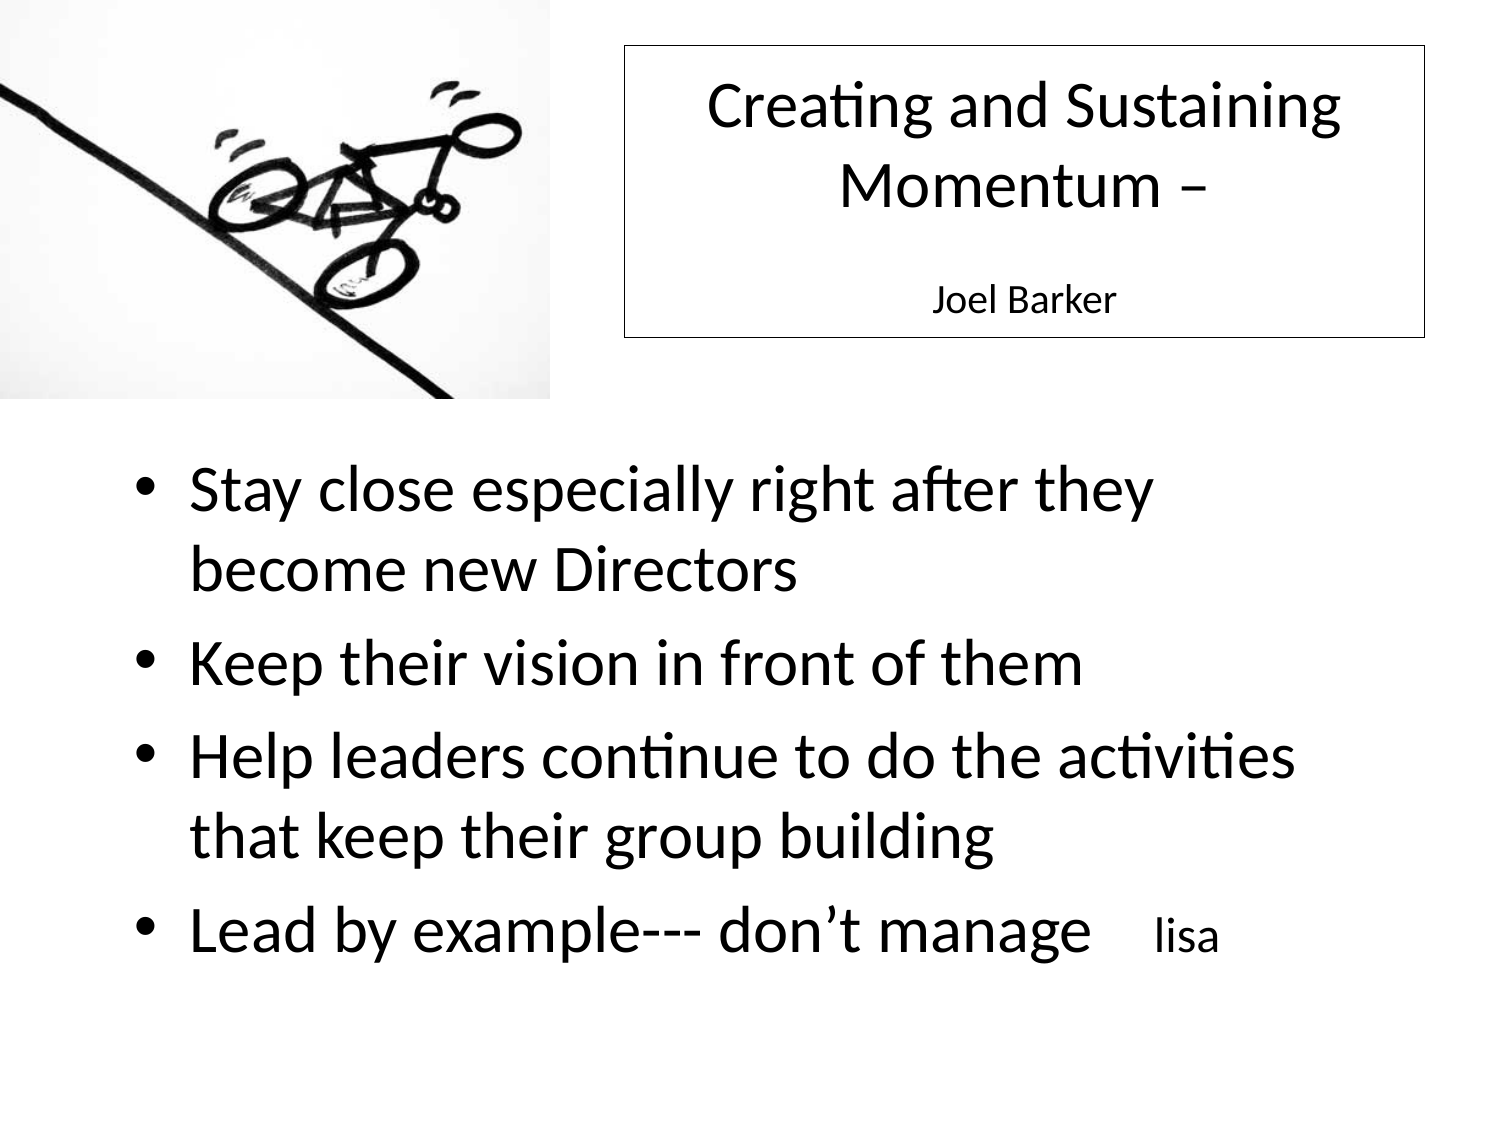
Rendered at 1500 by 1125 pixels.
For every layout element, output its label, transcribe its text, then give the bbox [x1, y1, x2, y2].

title Creating and Sustaining Momentum – Joel Barker [624, 45, 1425, 338]
picture [0, 0, 551, 399]
list Stay close especially right after they become new Directors Keep their vision in front of them Help leaders continue to do the activities that keep their group building Lead by example--- don’t manage lisa [118, 437, 1382, 1063]
